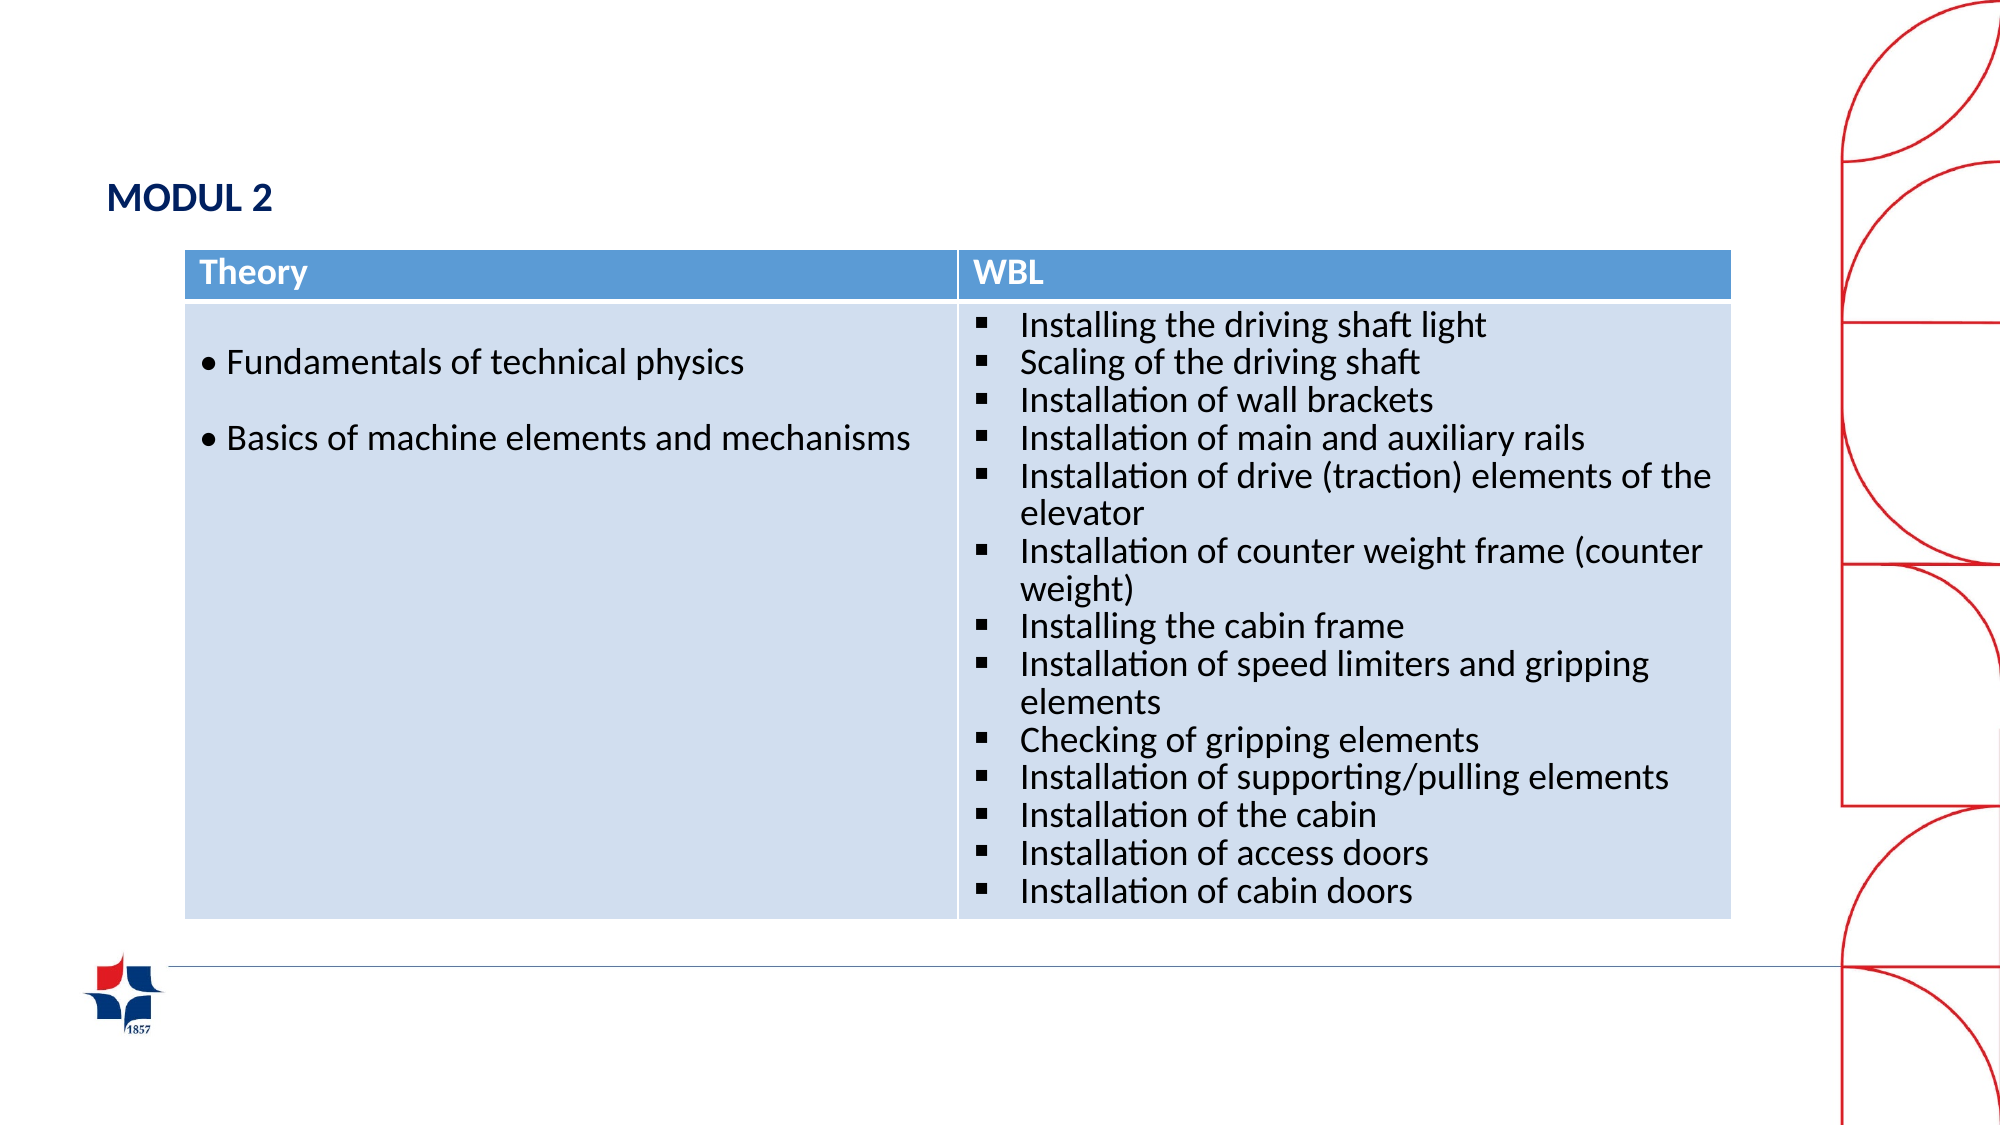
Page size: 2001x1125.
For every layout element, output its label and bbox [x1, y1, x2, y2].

list [0, 0, 2000, 1125]
